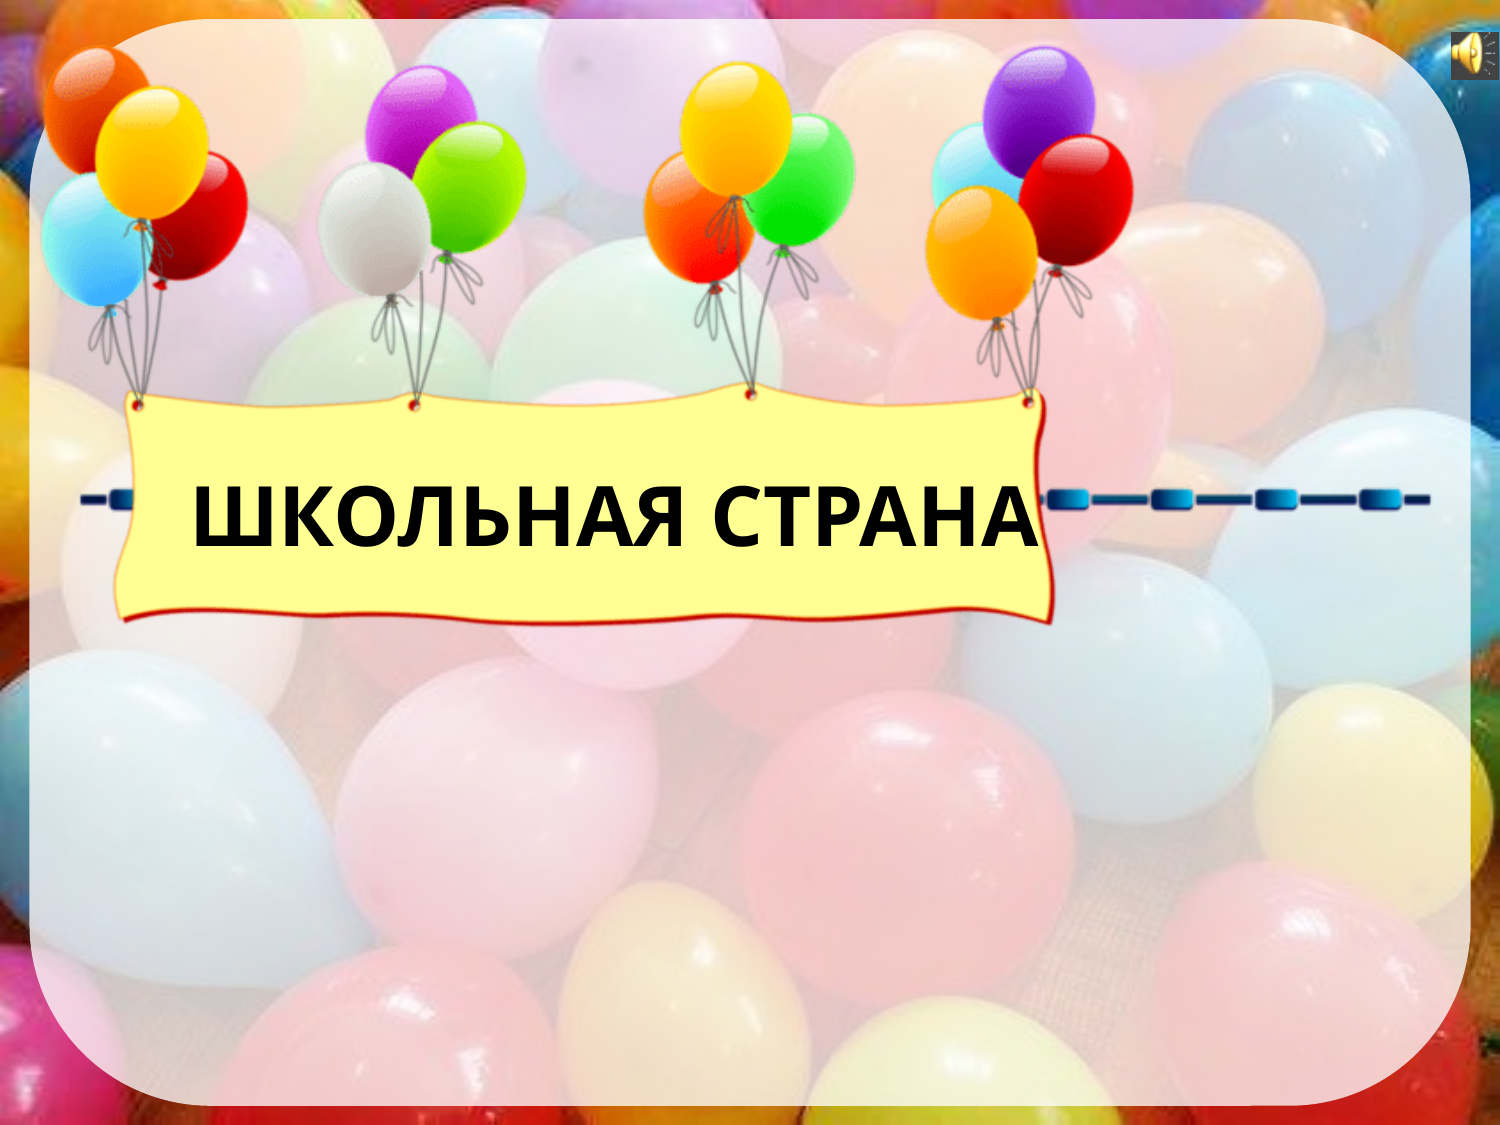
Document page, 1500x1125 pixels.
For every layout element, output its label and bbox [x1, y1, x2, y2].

text_box [0, 0, 1152, 658]
picture [0, 0, 1500, 1125]
